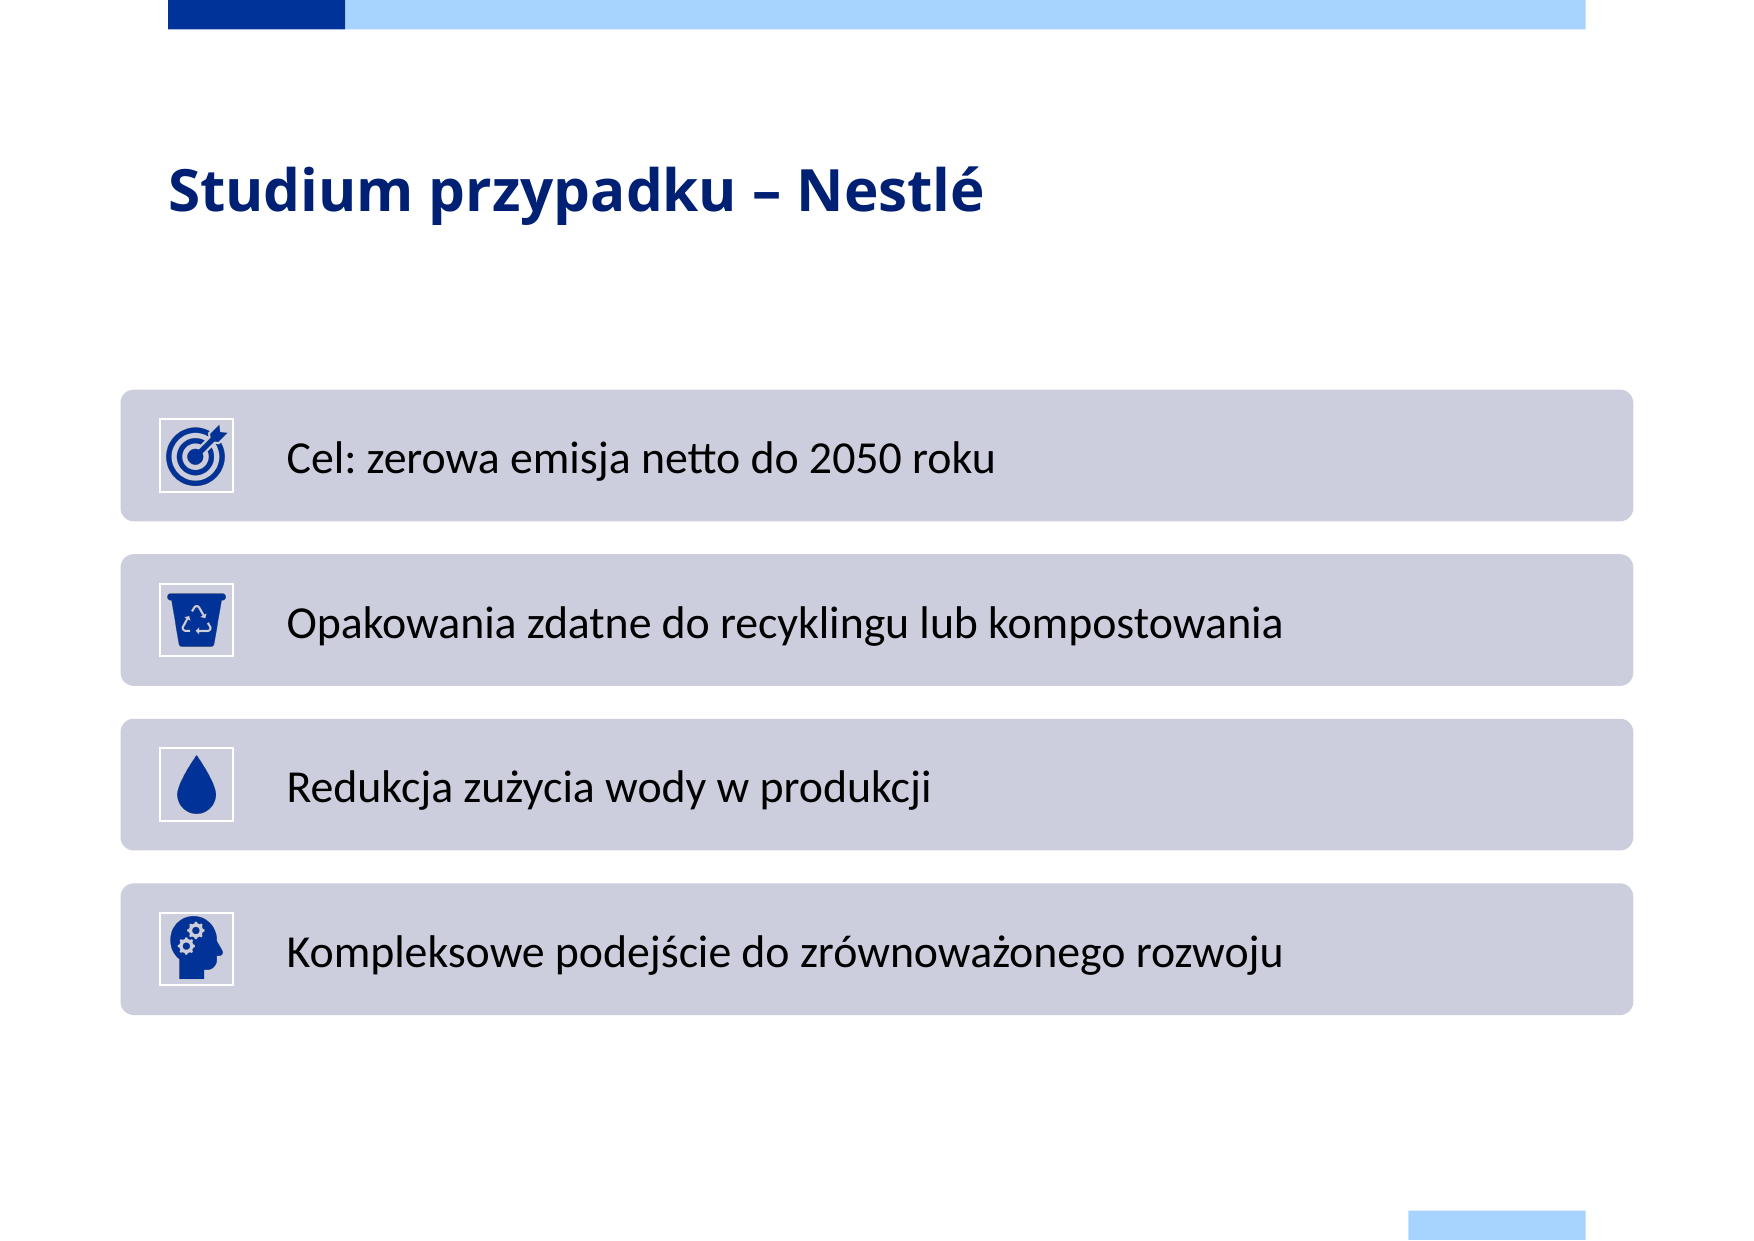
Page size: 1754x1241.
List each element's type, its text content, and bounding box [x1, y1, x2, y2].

title Studium przypadku – Nestlé [168, 147, 1586, 325]
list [120, 389, 1634, 1016]
